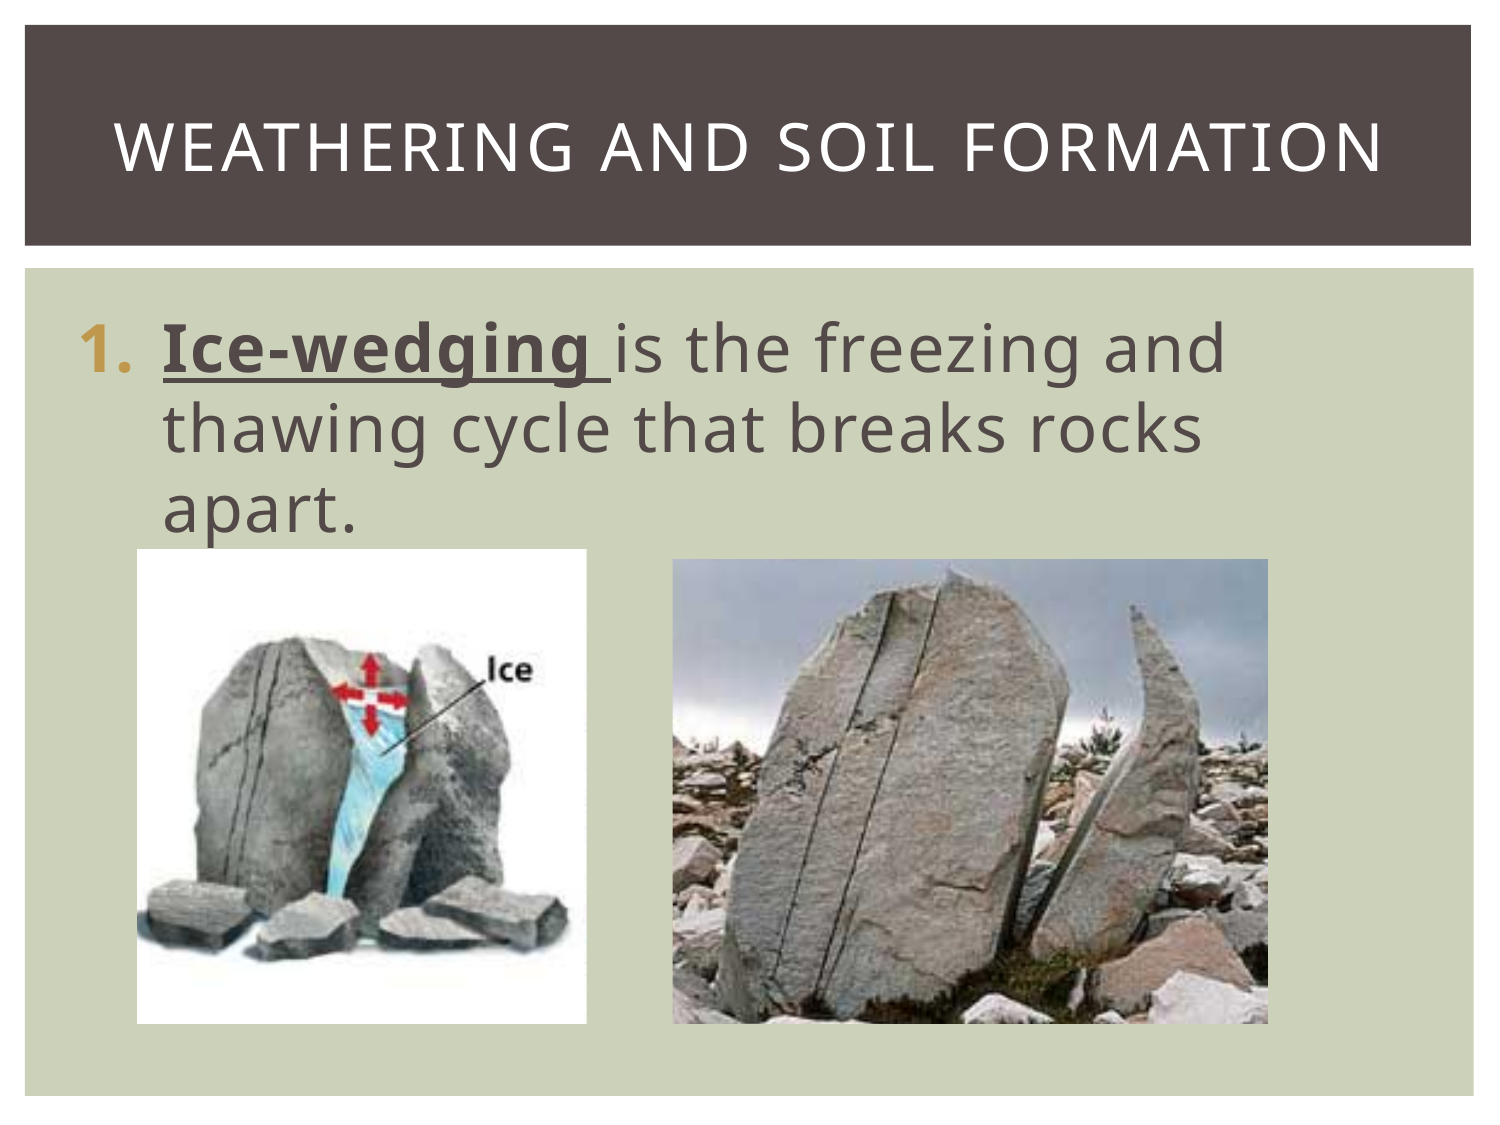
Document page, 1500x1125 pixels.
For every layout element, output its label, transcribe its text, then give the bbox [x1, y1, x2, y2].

list Ice-wedging is the freezing and thawing cycle that breaks rocks apart. [62, 298, 1386, 550]
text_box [136, 548, 1269, 1024]
title Weathering and Soil Formation [62, 58, 1438, 232]
